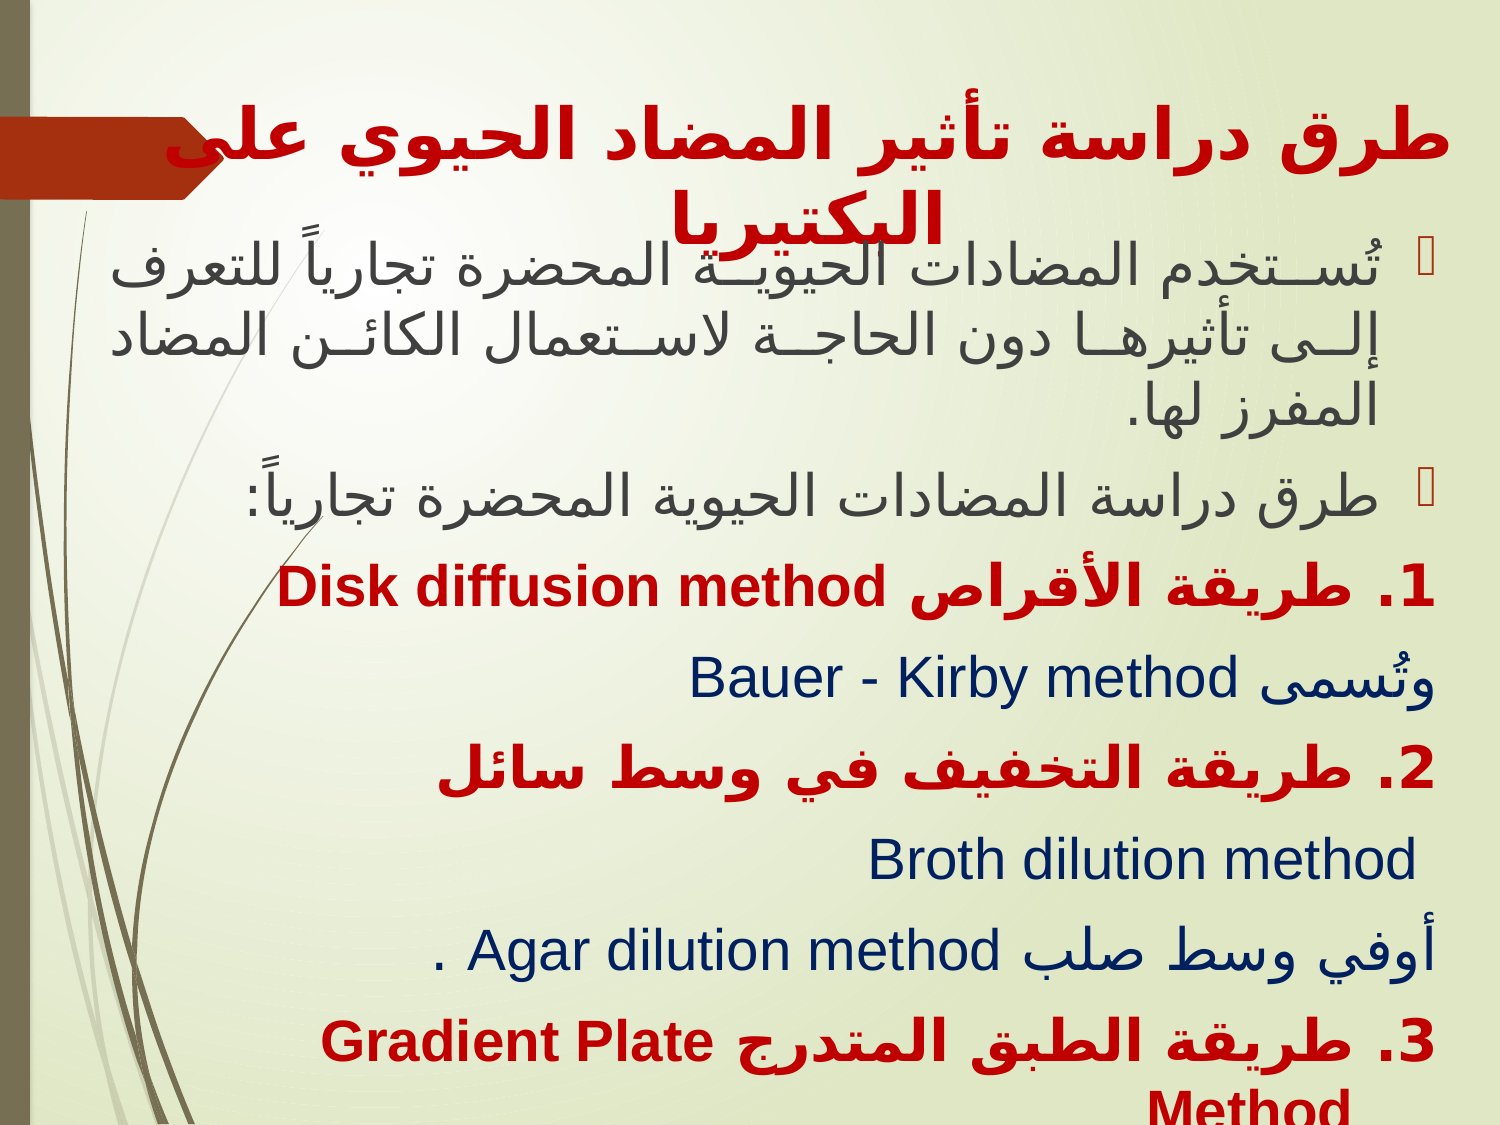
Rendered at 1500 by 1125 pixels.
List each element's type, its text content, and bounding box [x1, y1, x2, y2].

title طرق دراسة تأثير المضاد الحيوي على البكتيريا [58, 80, 1500, 268]
list تُستخدم المضادات الحيوية المحضرة تجارياً للتعرف إلى تأثيرها دون الحاجة لاستعمال الكائن المضاد المفرز لها. طرق دراسة المضادات الحيوية المحضرة تجارياً: 1. طريقة الأقراص Disk diffusion method وتُسمى Bauer - Kirby method 2. طريقة التخفيف في وسط سائل Broth dilution method أوفي وسط صلب Agar dilution method . 3. طريقة الطبق المتدرج Gradient Plate Method ويستخدم حالياً طريقة متطورة عنها تسمى E-test (Epsilometer). [94, 219, 1453, 1082]
